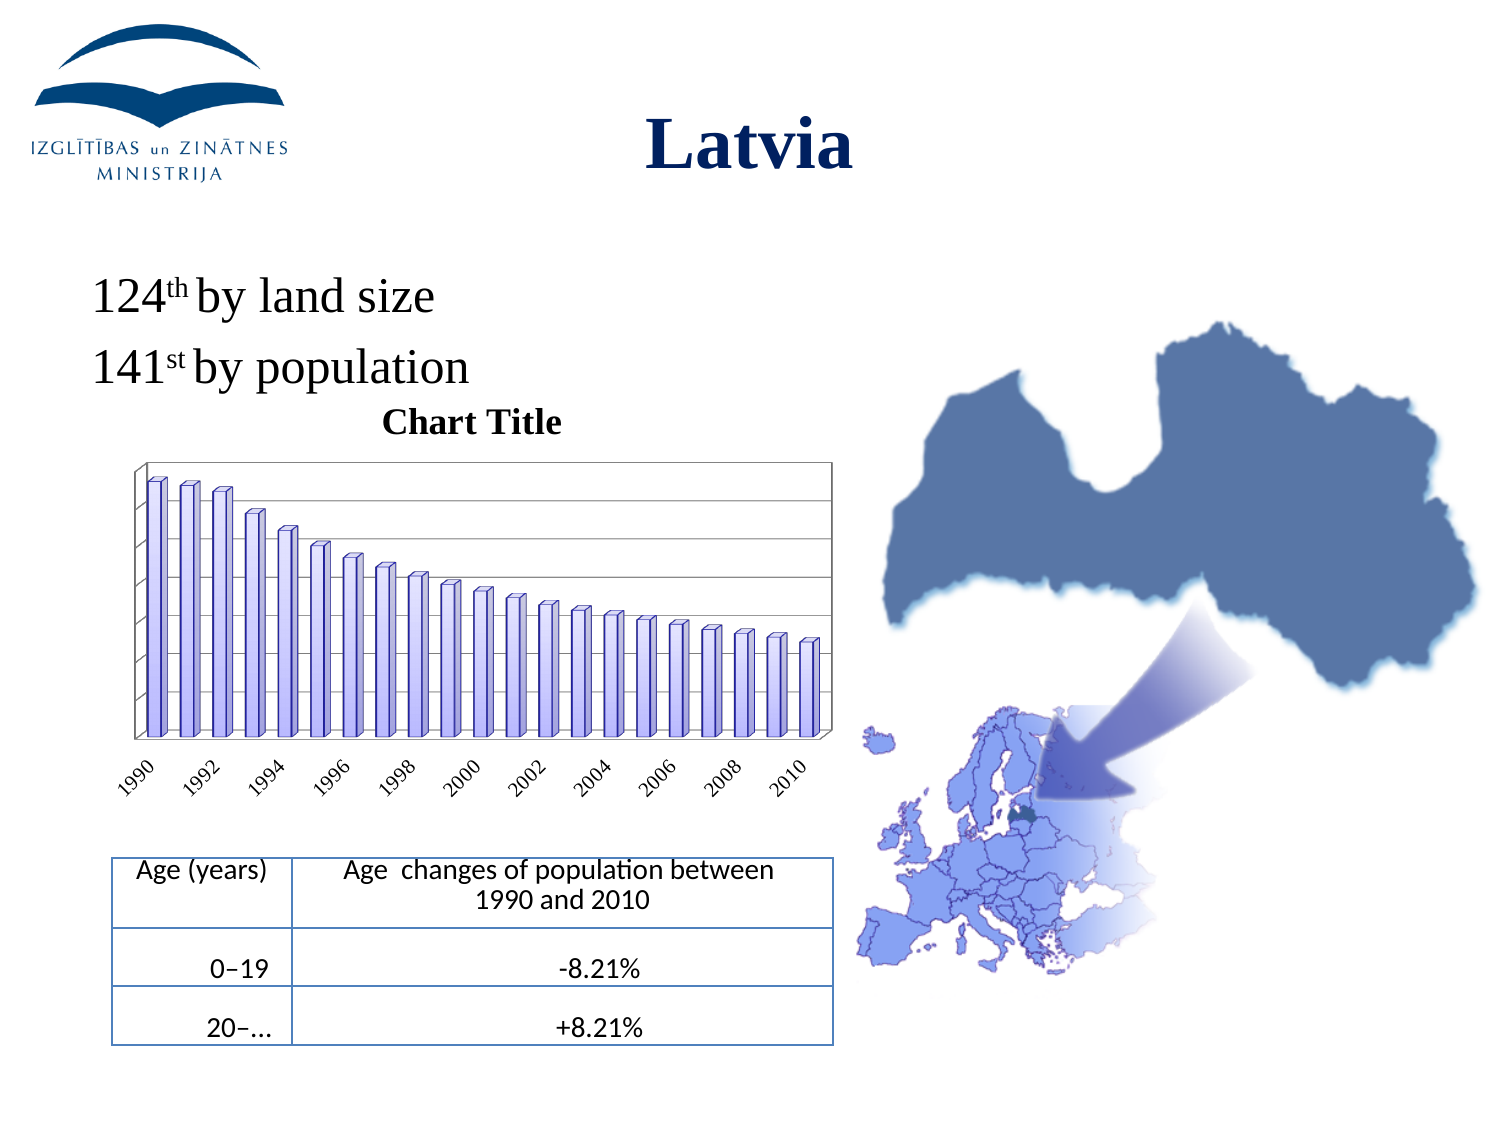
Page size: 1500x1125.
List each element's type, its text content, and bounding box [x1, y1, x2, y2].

table_cell +8.21% [293, 987, 832, 1044]
text_box 124th by land size 141st by population [76, 255, 827, 401]
table_cell -8.21% [293, 929, 827, 985]
table_cell 0–19 [113, 929, 291, 985]
table_header Age (years) [113, 859, 291, 927]
picture [0, 0, 317, 205]
chart [88, 373, 857, 811]
table_header Age changes of population between 1990 and 2010 [293, 859, 827, 927]
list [832, 302, 1500, 1000]
title Latvia [74, 44, 1426, 233]
table_cell 20–... [113, 987, 291, 1044]
